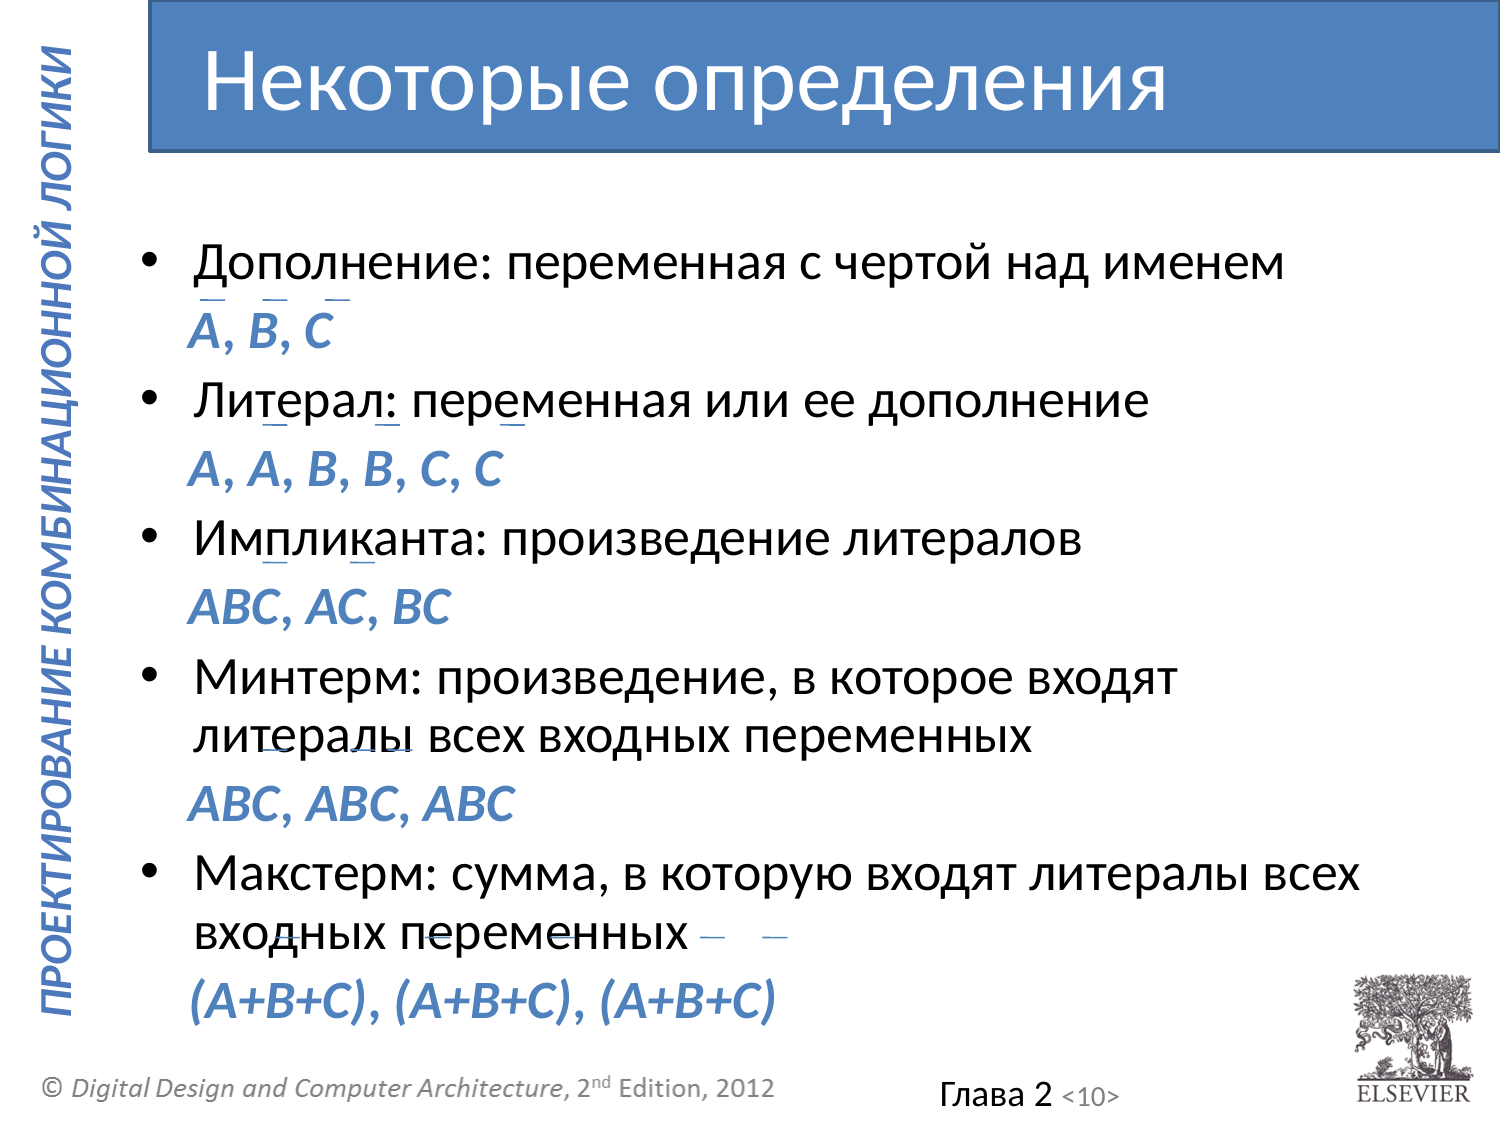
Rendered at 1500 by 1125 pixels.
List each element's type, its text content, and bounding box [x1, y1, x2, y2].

picture [0, 0, 1500, 1125]
text_box Некоторые определения [187, 11, 1488, 136]
list Дополнение: переменная с чертой над именем A, B, C Литерал: переменная или ее дополнение A, A, B, B, C, C Импликанта: произведение литералов ABC, AC, BC Минтерм: произведение, в которое входят литералы всех входных переменных ABC, ABC, ABC Макстерм: сумма, в которую входят литералы всех входных переменных (A+B+C), (A+B+C), (A+B+C) [125, 224, 1400, 1038]
